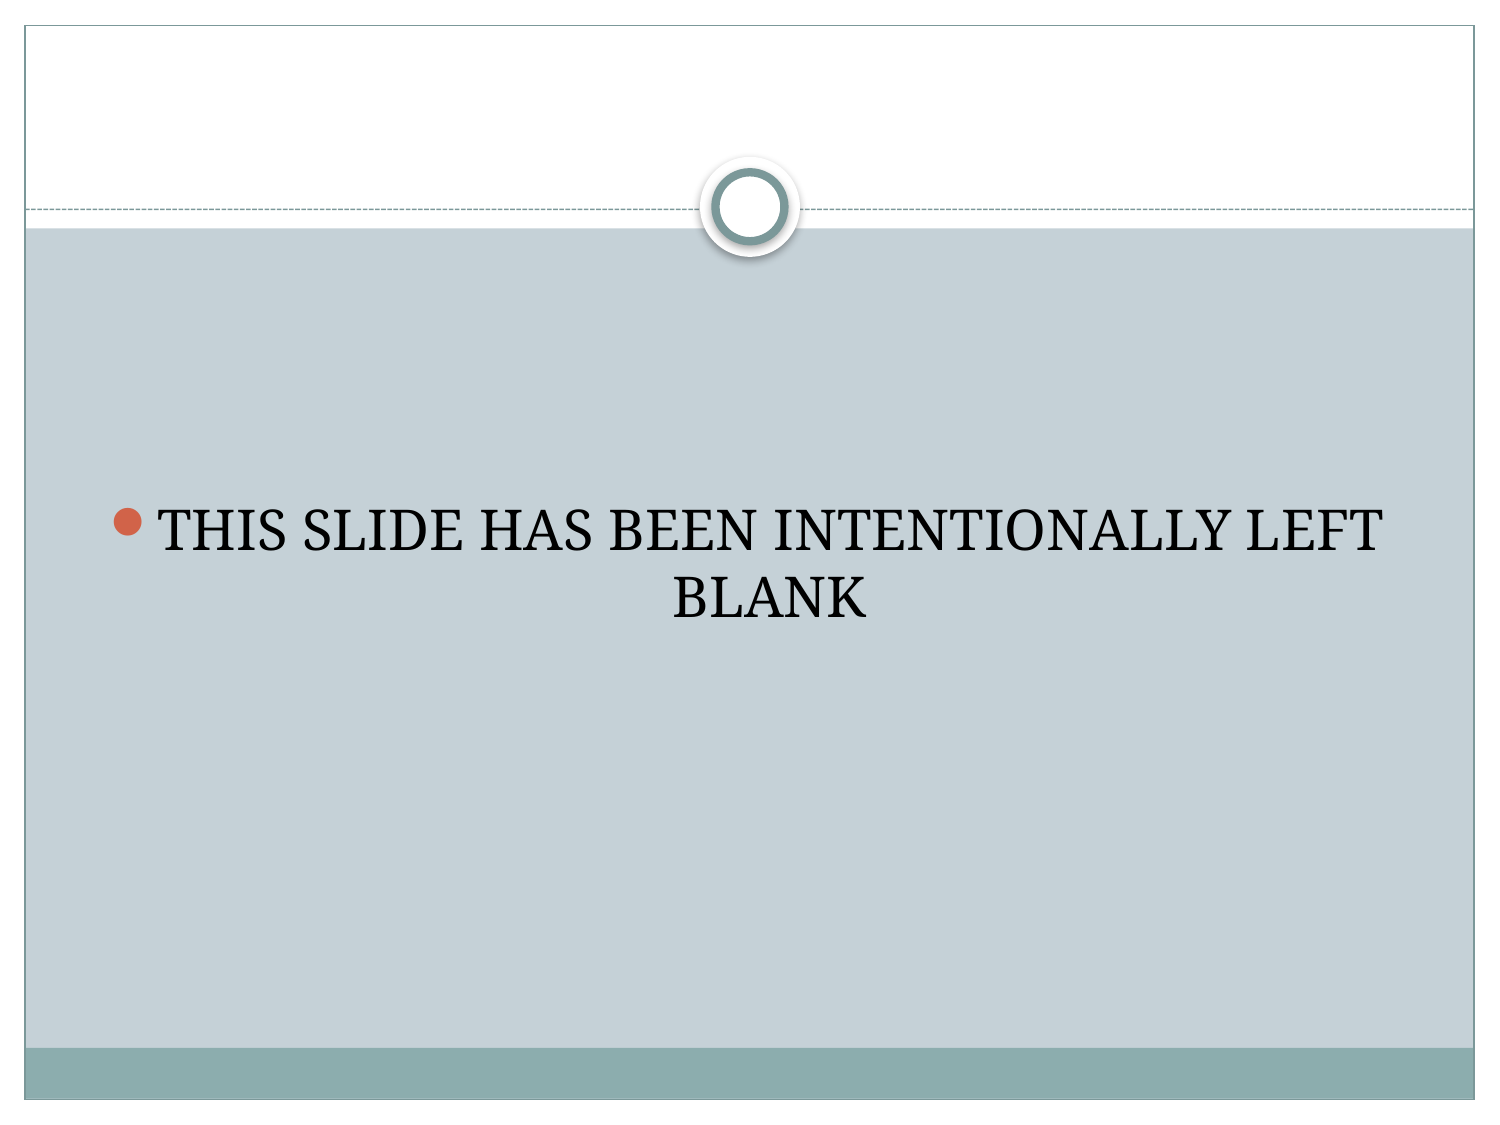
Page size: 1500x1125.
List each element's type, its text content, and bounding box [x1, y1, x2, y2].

list THIS SLIDE HAS BEEN INTENTIONALLY LEFT BLANK [49, 250, 1445, 1001]
